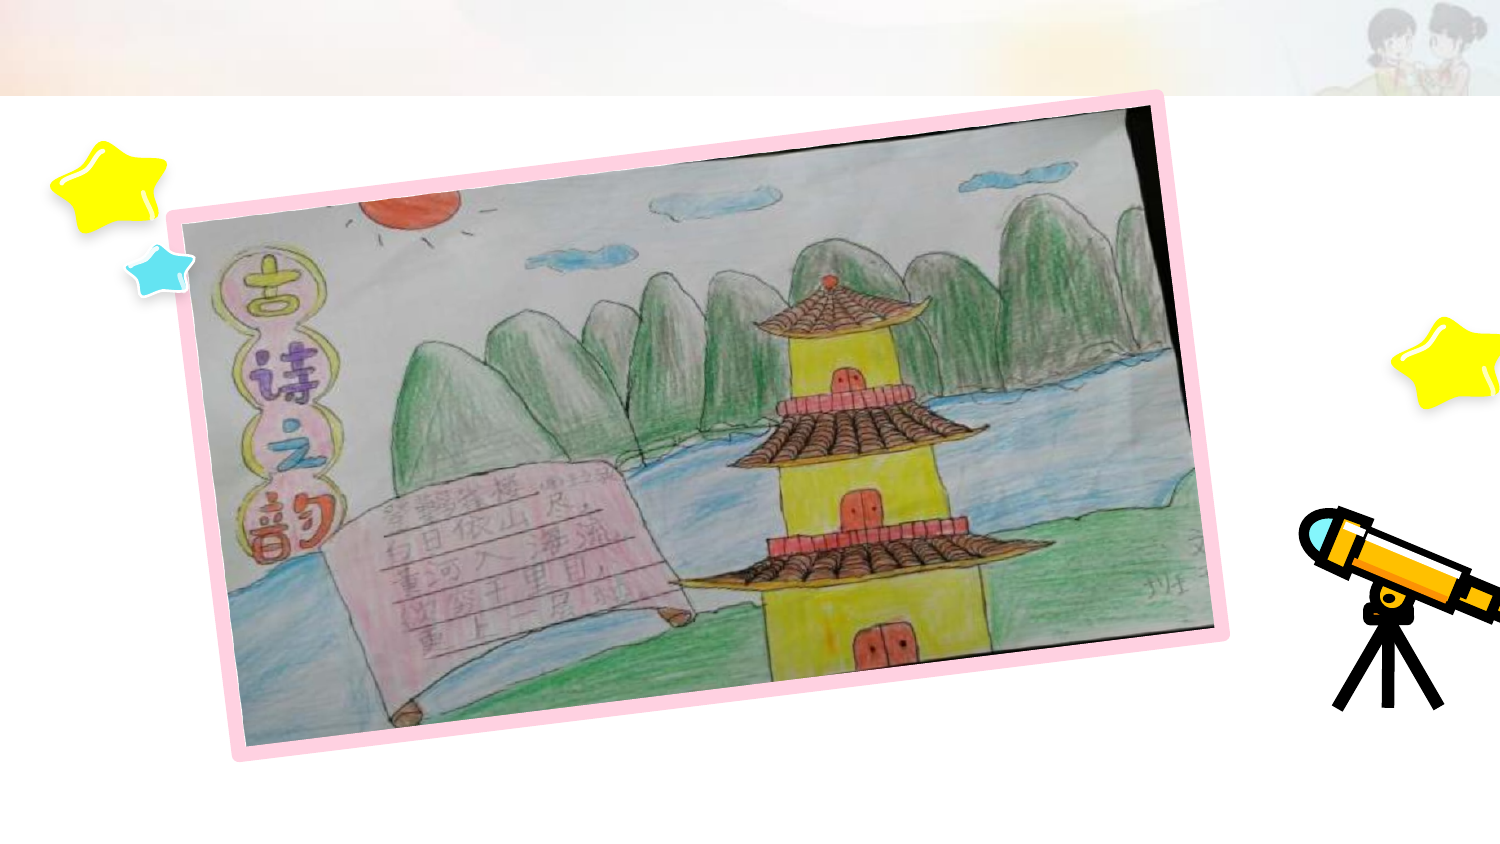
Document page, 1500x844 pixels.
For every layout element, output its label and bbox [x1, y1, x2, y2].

picture [183, 106, 1214, 746]
text_box [1392, 316, 1500, 403]
text_box [51, 140, 169, 227]
picture [0, 0, 1500, 96]
text_box [124, 242, 196, 295]
text_box [1296, 525, 1500, 709]
